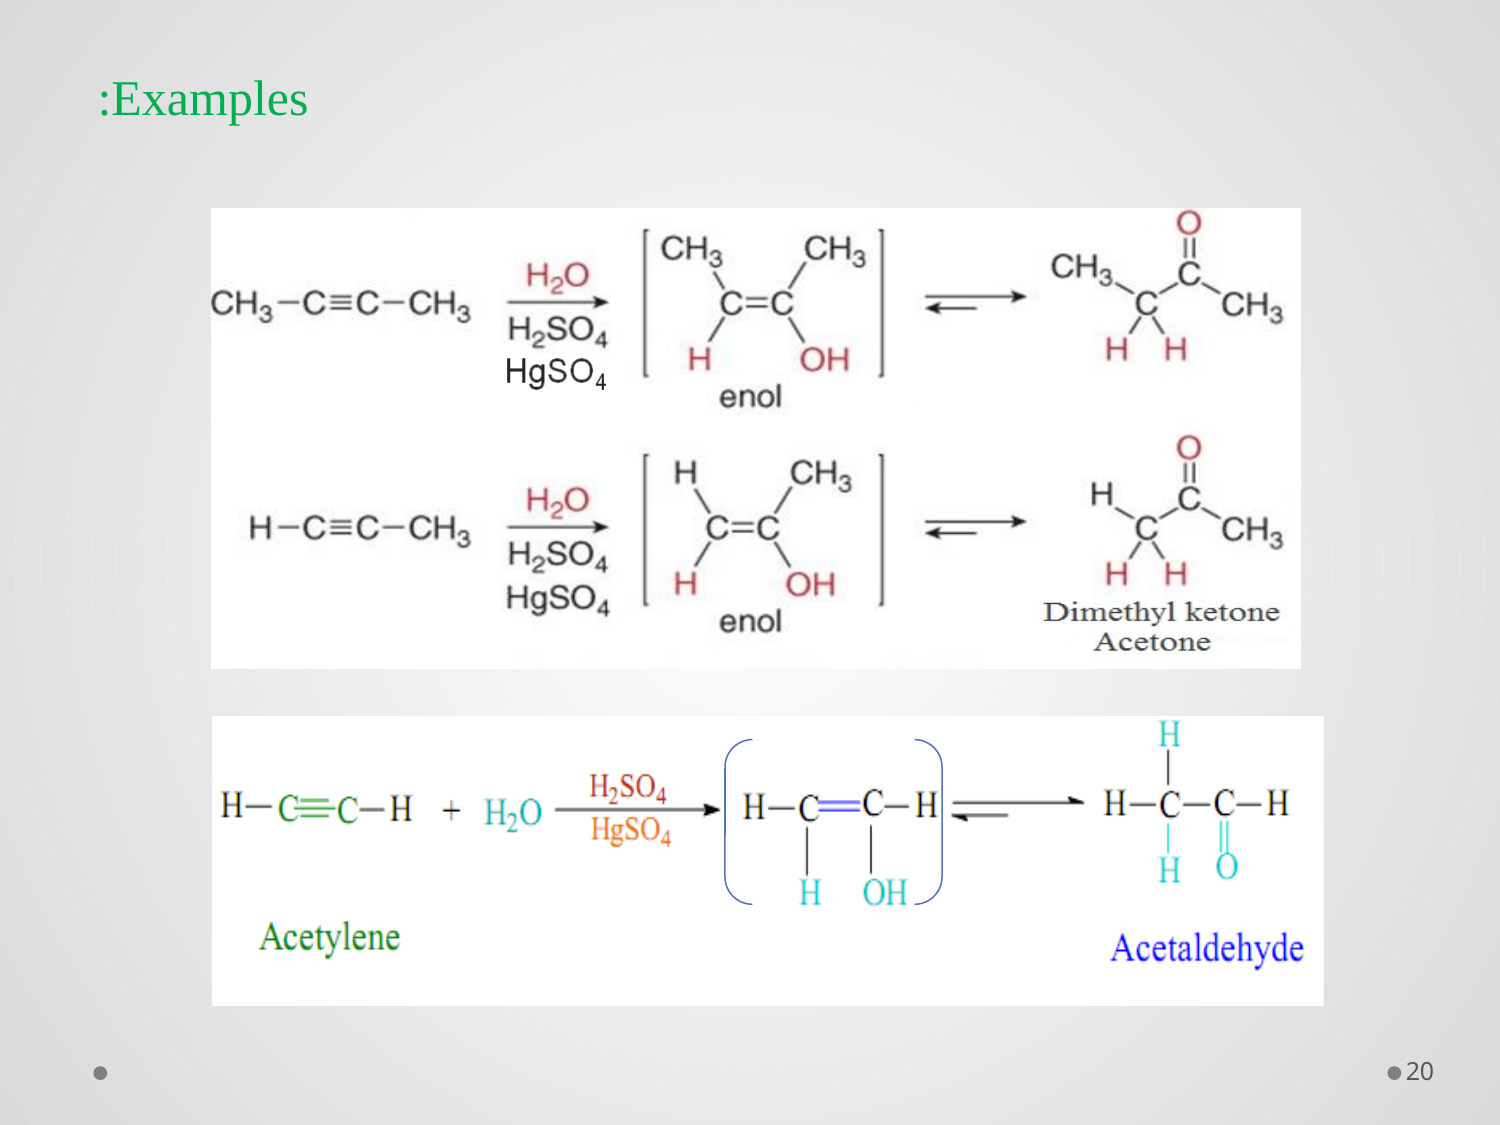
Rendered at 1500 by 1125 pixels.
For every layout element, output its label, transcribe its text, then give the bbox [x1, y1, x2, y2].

text_box Examples: [82, 58, 324, 133]
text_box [211, 715, 1324, 1006]
slide_number 20 [1401, 1042, 1494, 1103]
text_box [211, 208, 1302, 669]
